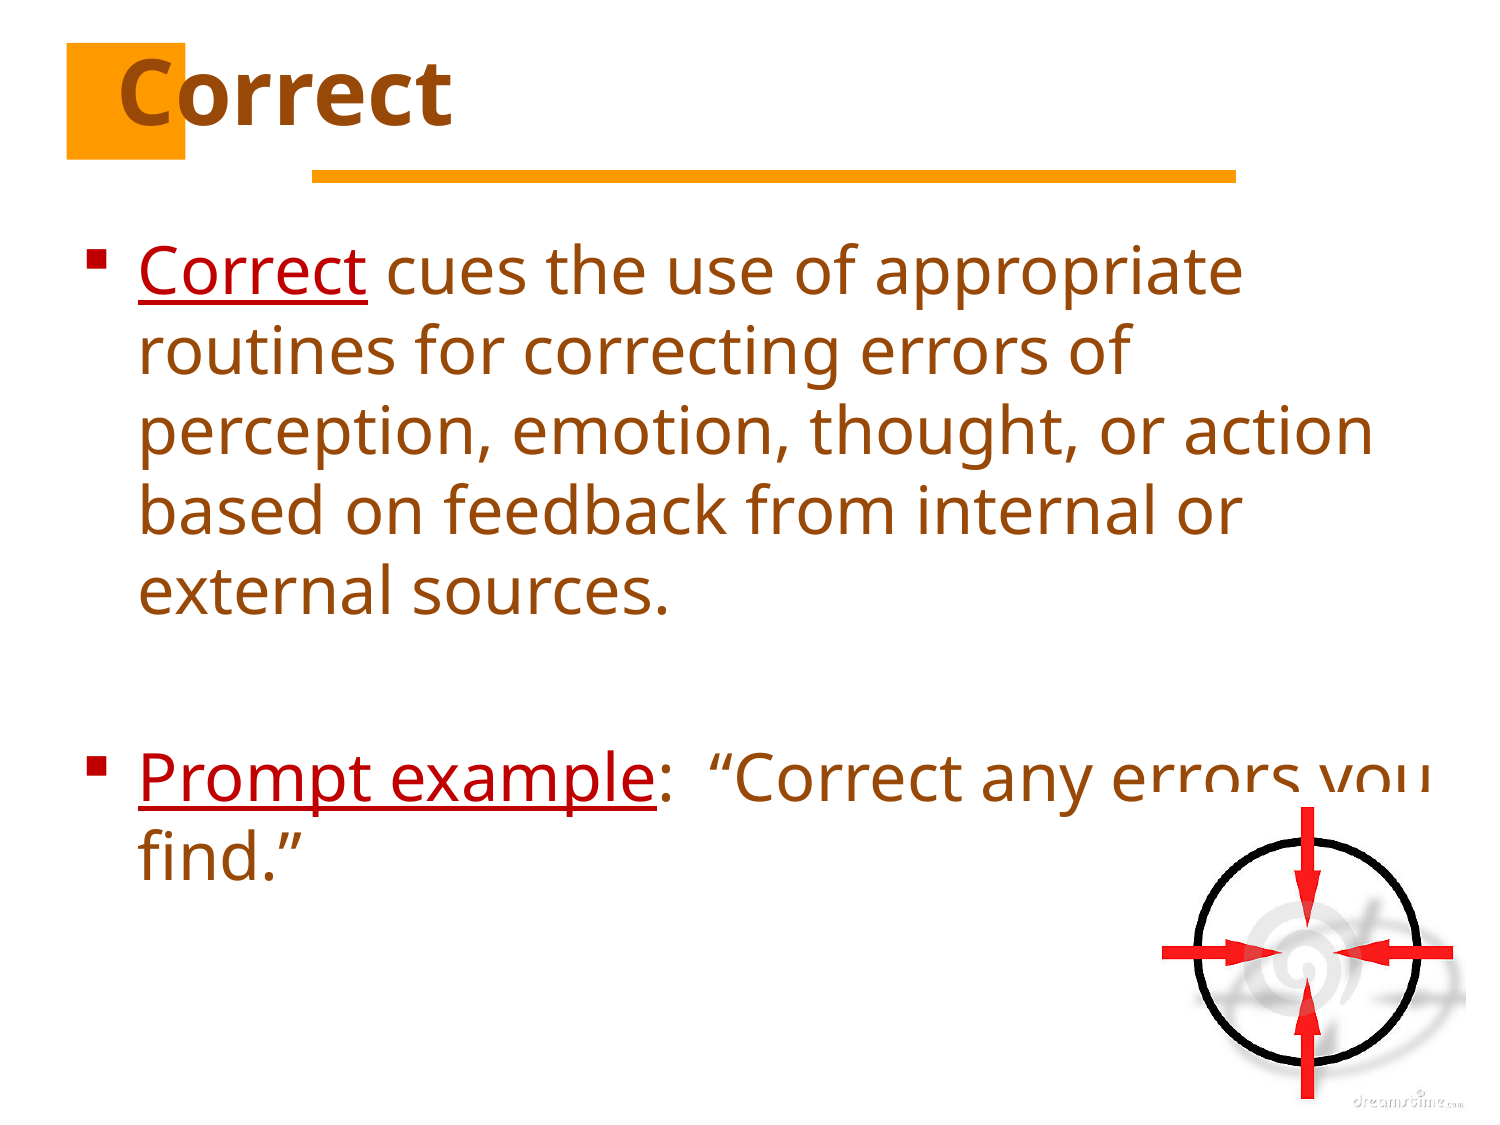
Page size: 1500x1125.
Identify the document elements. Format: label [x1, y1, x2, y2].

text_box [64, 41, 188, 162]
list [66, 220, 1484, 1090]
title [101, 23, 586, 154]
picture [1148, 792, 1467, 1111]
